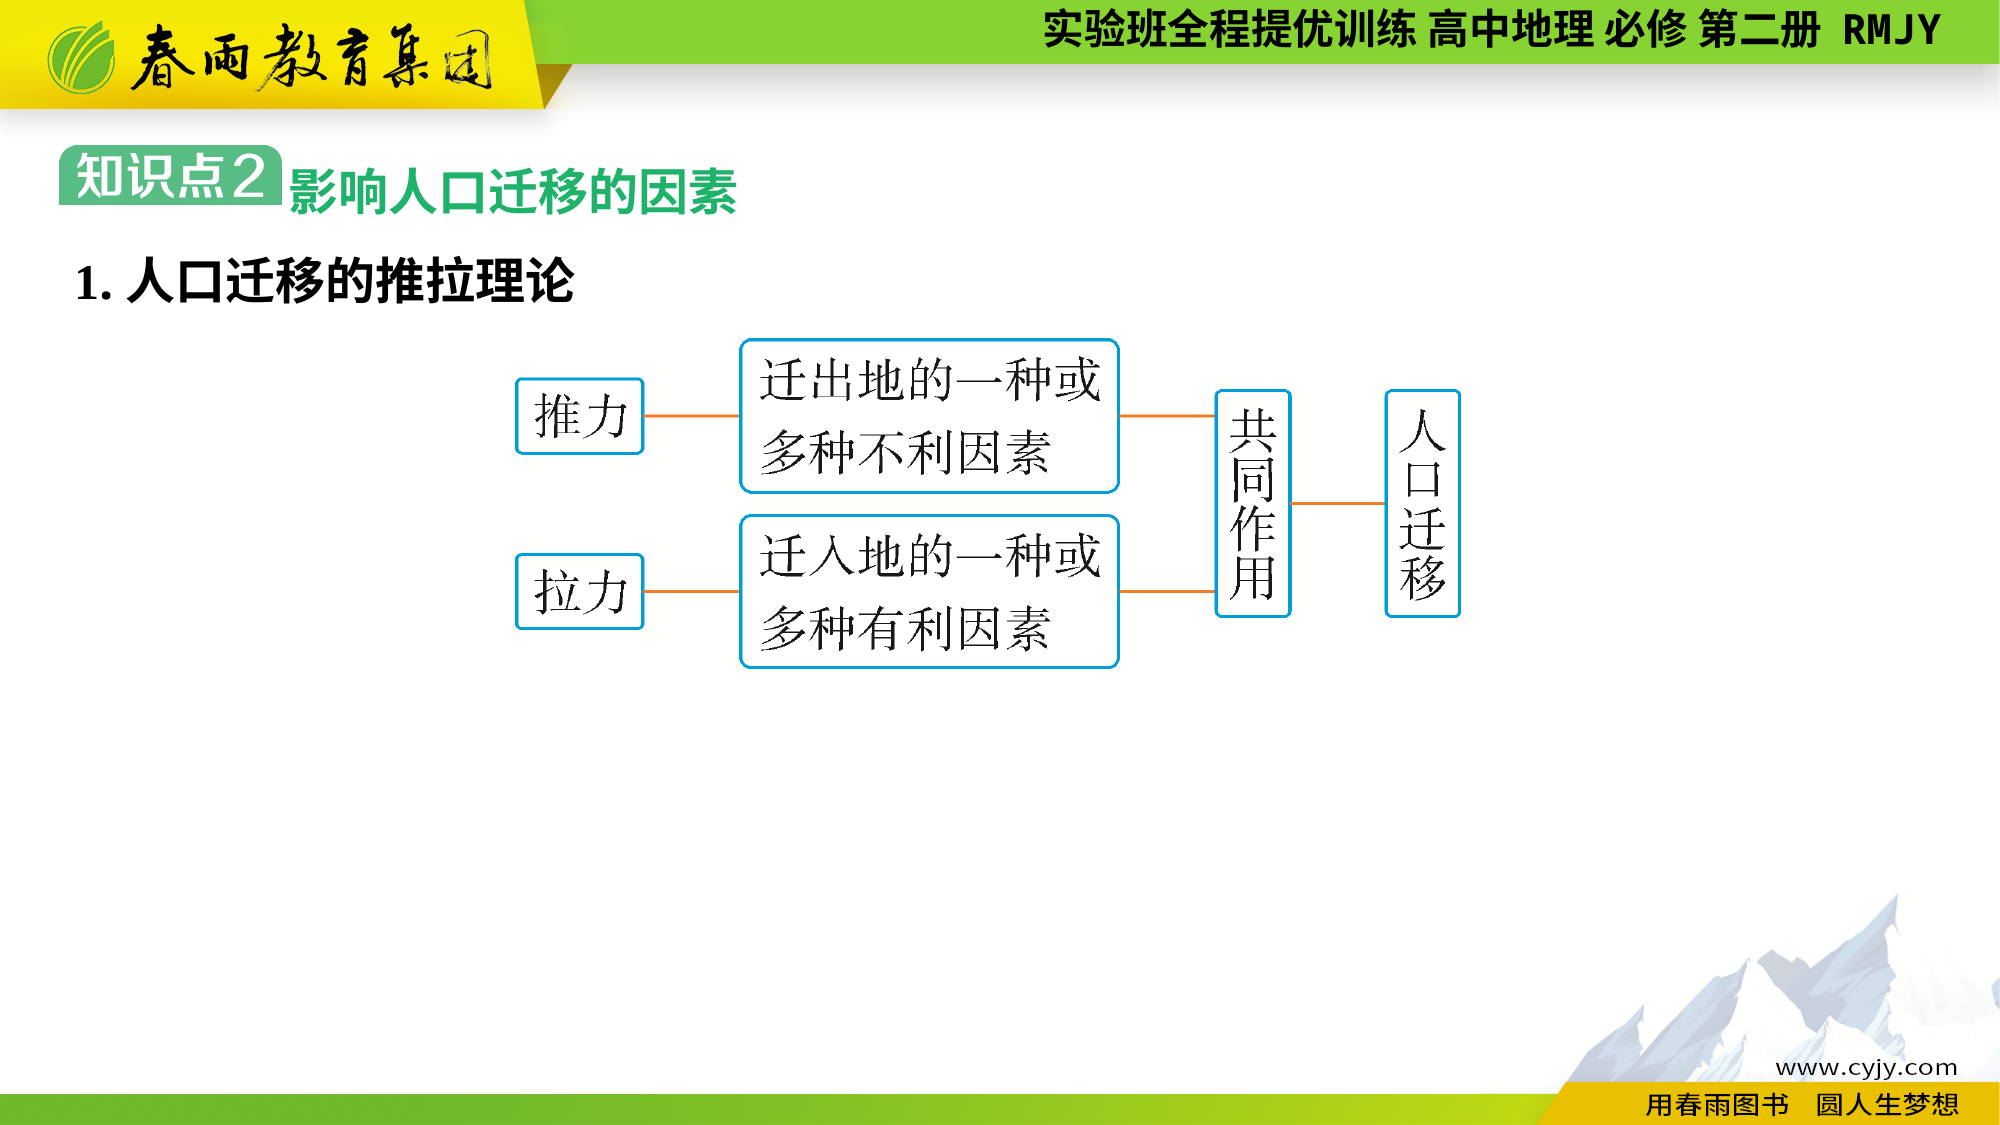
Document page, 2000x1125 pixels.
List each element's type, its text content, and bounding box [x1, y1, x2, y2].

picture [0, 0, 2000, 1125]
list 影响人口迁移的因素 1.人口迁移的推拉理论 [59, 122, 1944, 320]
